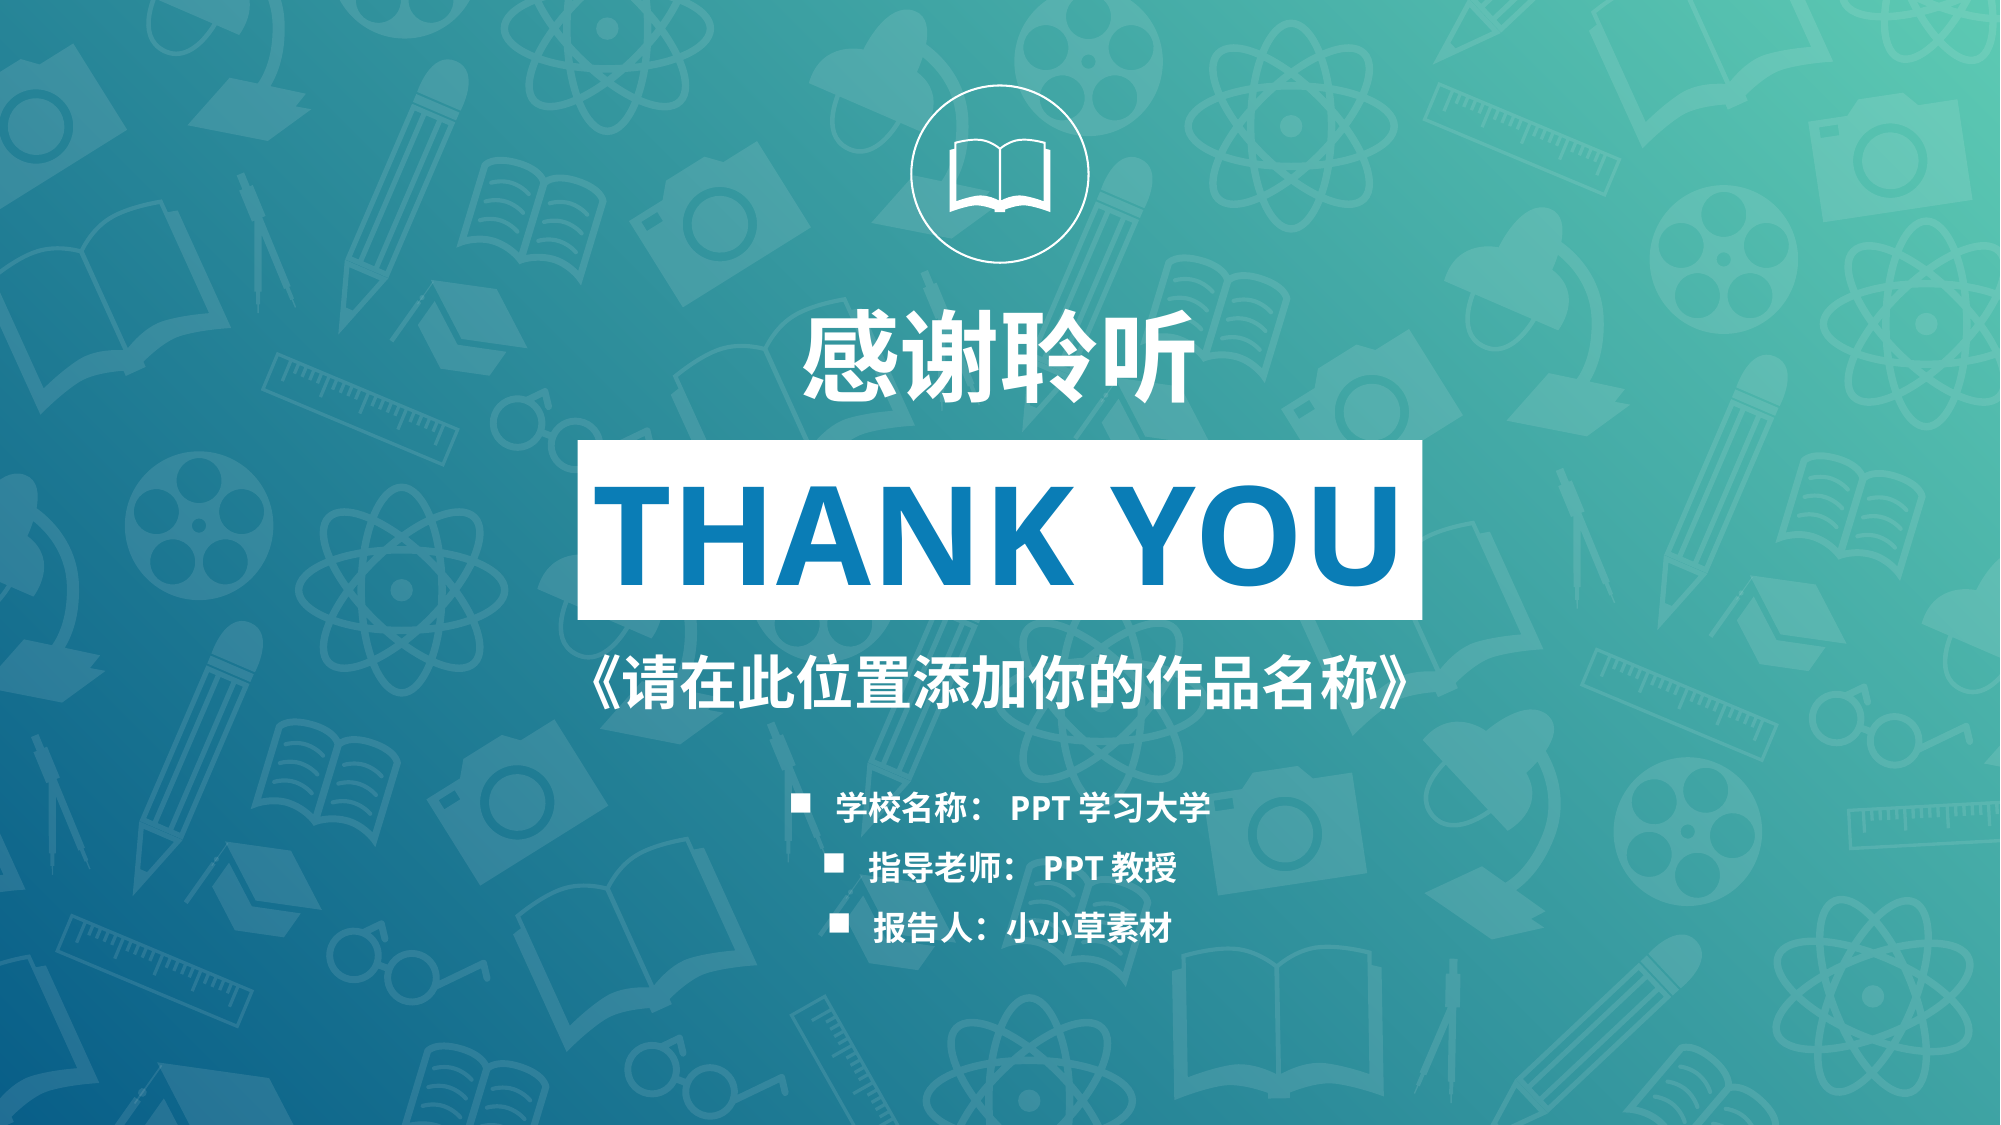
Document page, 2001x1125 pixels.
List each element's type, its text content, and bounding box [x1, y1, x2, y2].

text_box THANK YOU [577, 440, 1423, 620]
text_box 感谢聆听 [785, 287, 1215, 422]
text_box 《请在此位置添加你的作品名称》 [548, 638, 1452, 724]
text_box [911, 85, 1089, 263]
text_box 学校名称：PPT学习大学 指导老师：PPT教授 报告人：小小草素材 [729, 760, 1271, 955]
